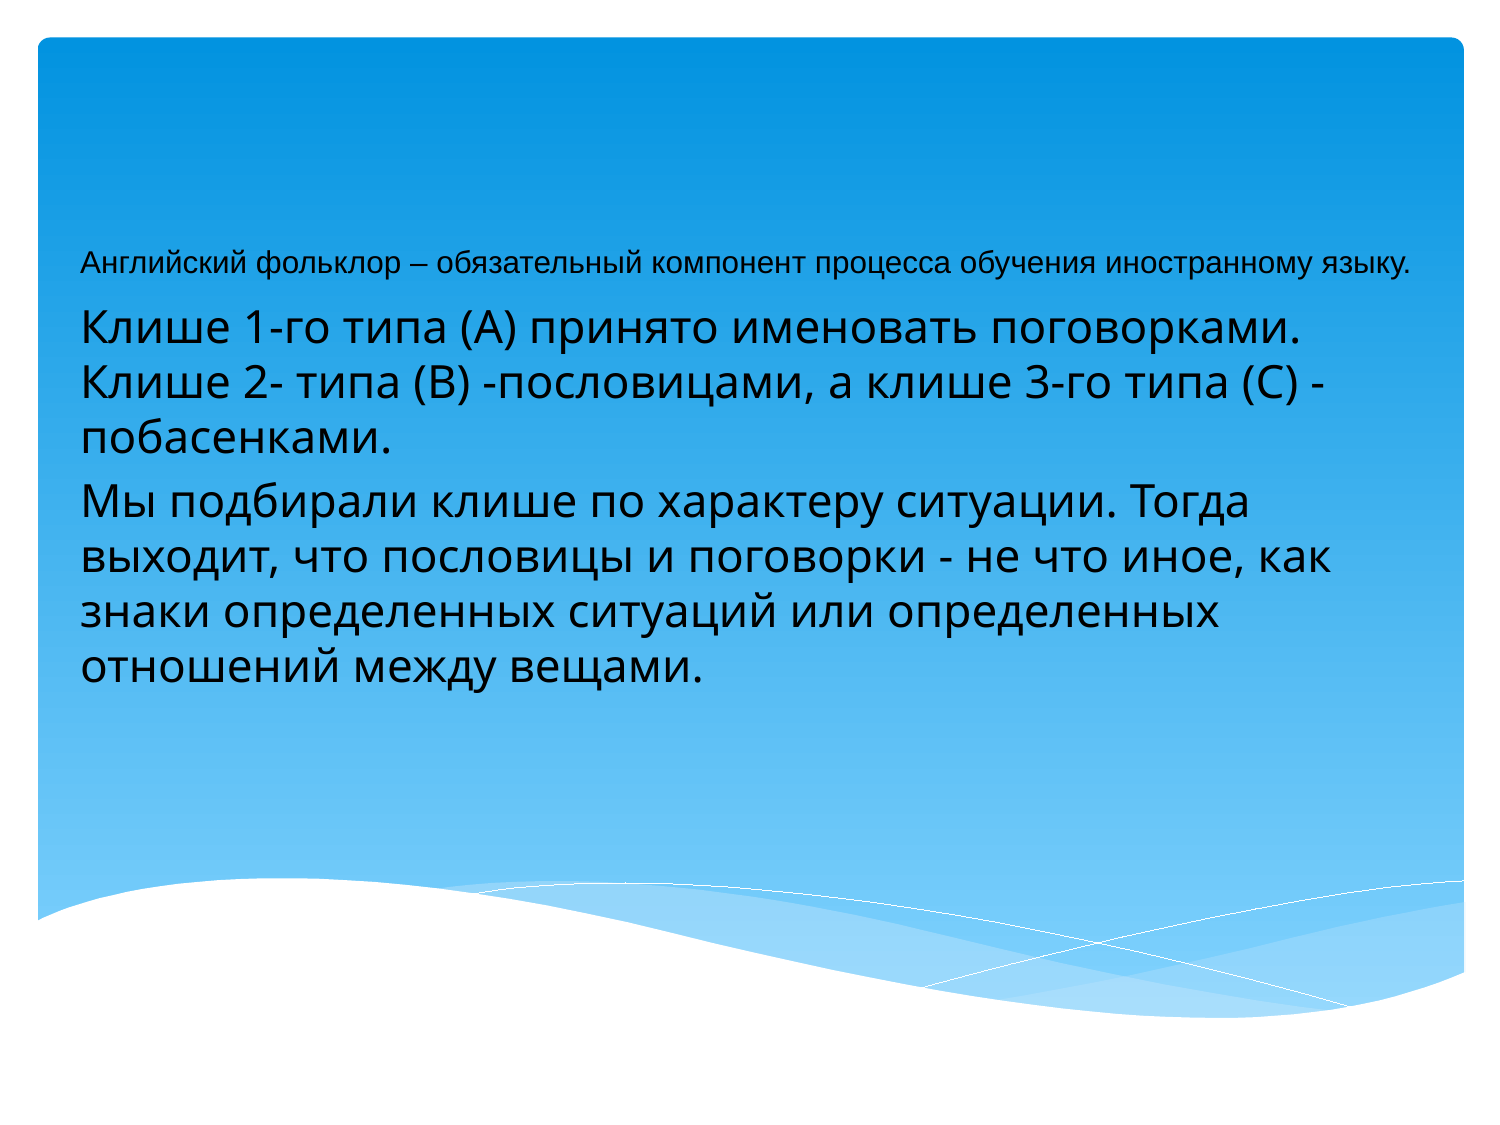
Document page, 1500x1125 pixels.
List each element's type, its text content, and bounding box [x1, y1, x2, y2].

title Английский фольклор – обязательный компонент процесса обучения иностранному языку. [64, 137, 1428, 290]
subtitle Клише 1-го типа (А) принято именовать поговорками. Клише 2- типа (В) -пословицами, а клише 3-го типа (С) - побасенками. Мы подбирали клише по характеру ситуации. Тогда выходит, что пословицы и поговорки - не что иное, как знаки определенных ситуаций или определенных отношений между вещами. [64, 290, 1428, 1093]
